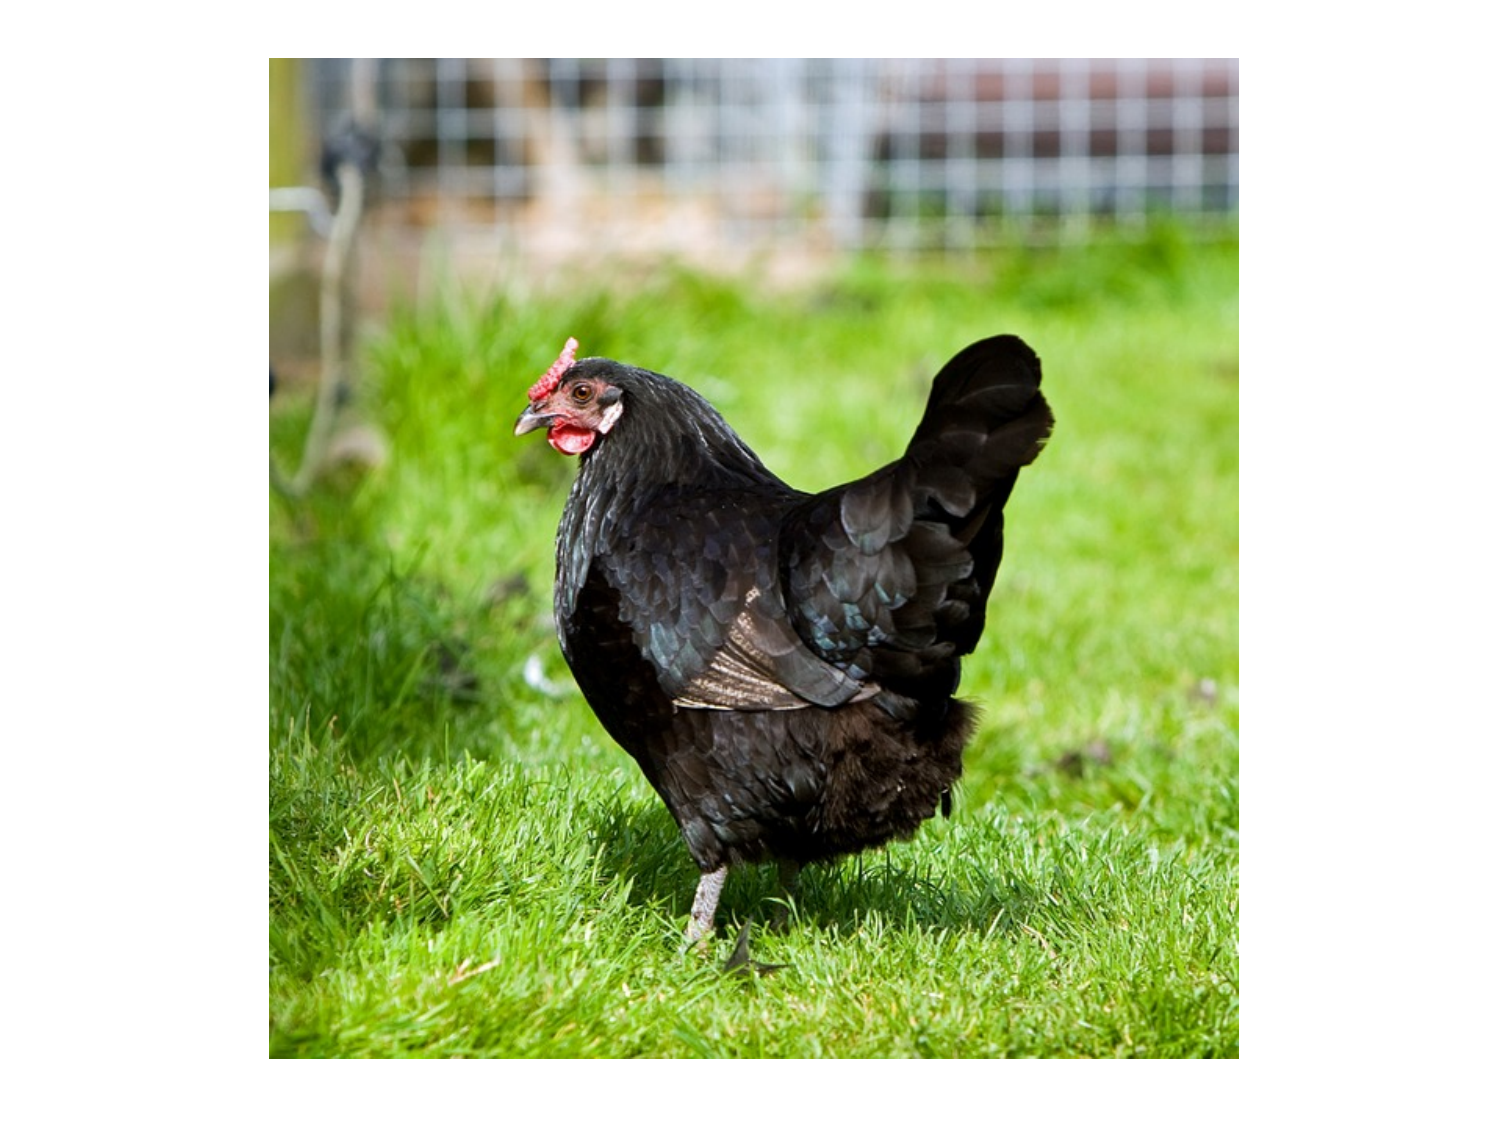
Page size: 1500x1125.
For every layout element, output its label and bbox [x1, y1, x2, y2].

picture [268, 58, 1239, 1060]
